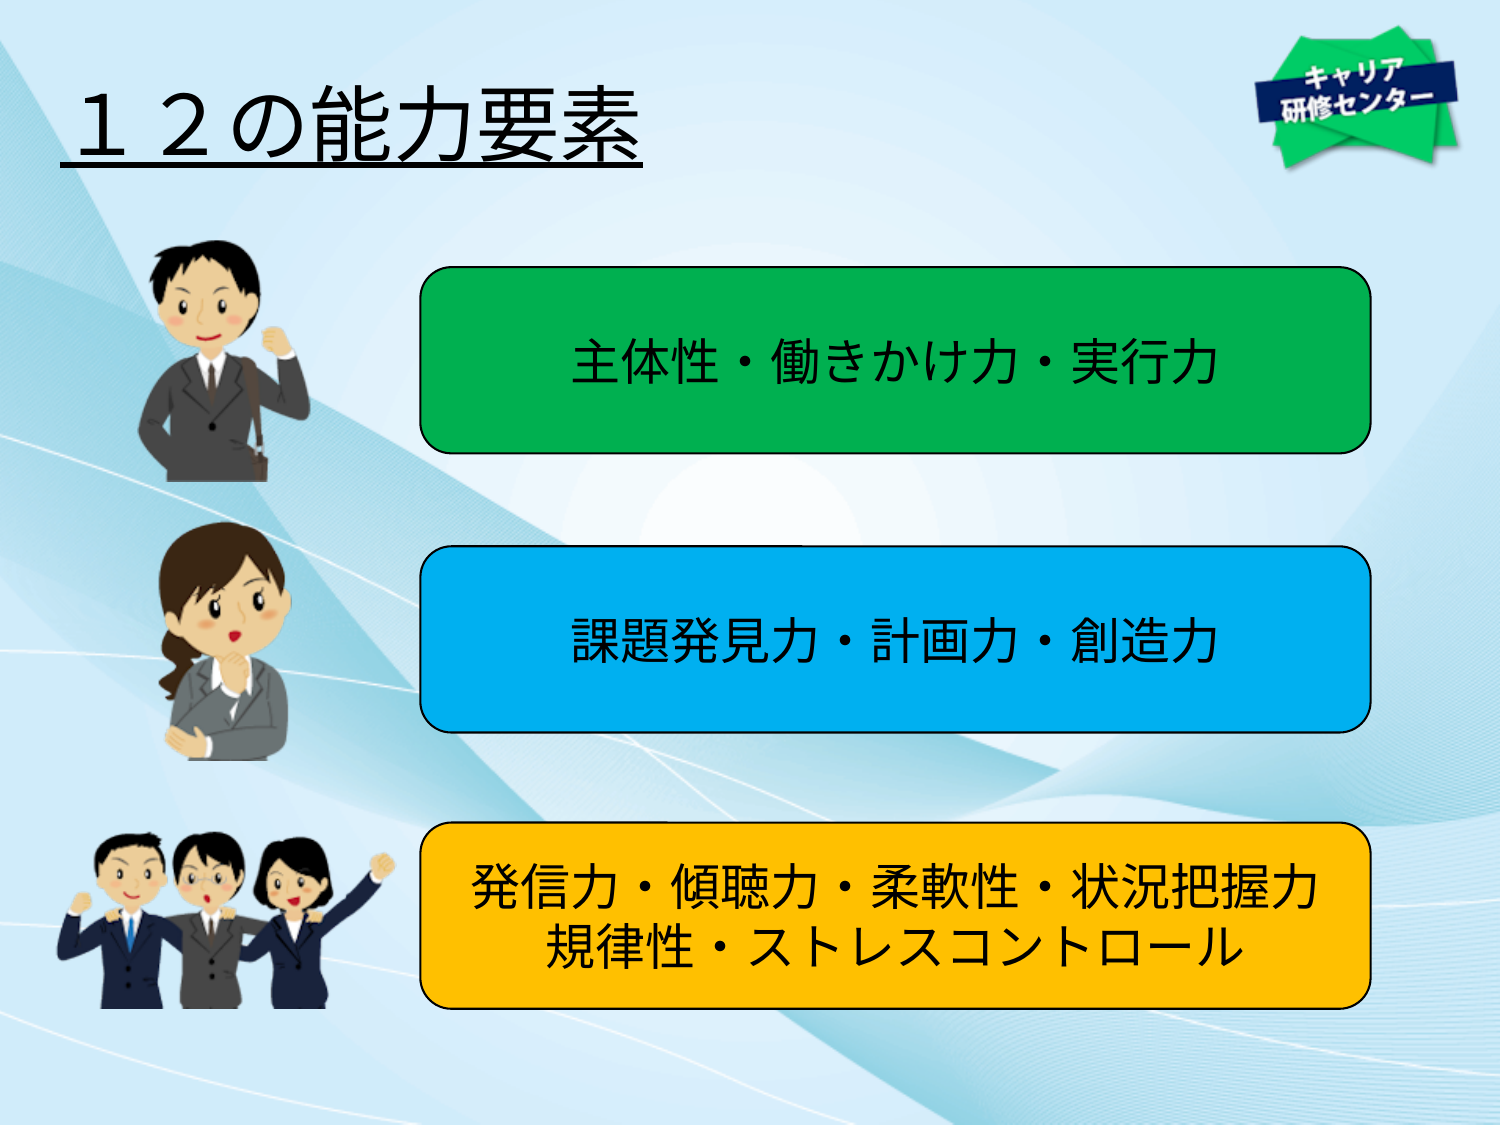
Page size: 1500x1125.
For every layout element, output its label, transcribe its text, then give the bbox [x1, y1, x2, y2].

text_box 主体性・働きかけ力・実行力 [419, 266, 1372, 455]
text_box 課題発見力・計画力・創造力 [419, 545, 1372, 734]
picture [0, 0, 1500, 1125]
text_box １２の能力要素 [45, 64, 658, 180]
text_box 発信力・傾聴力・柔軟性・状況把握力 規律性・ストレスコントロール [419, 821, 1372, 1010]
